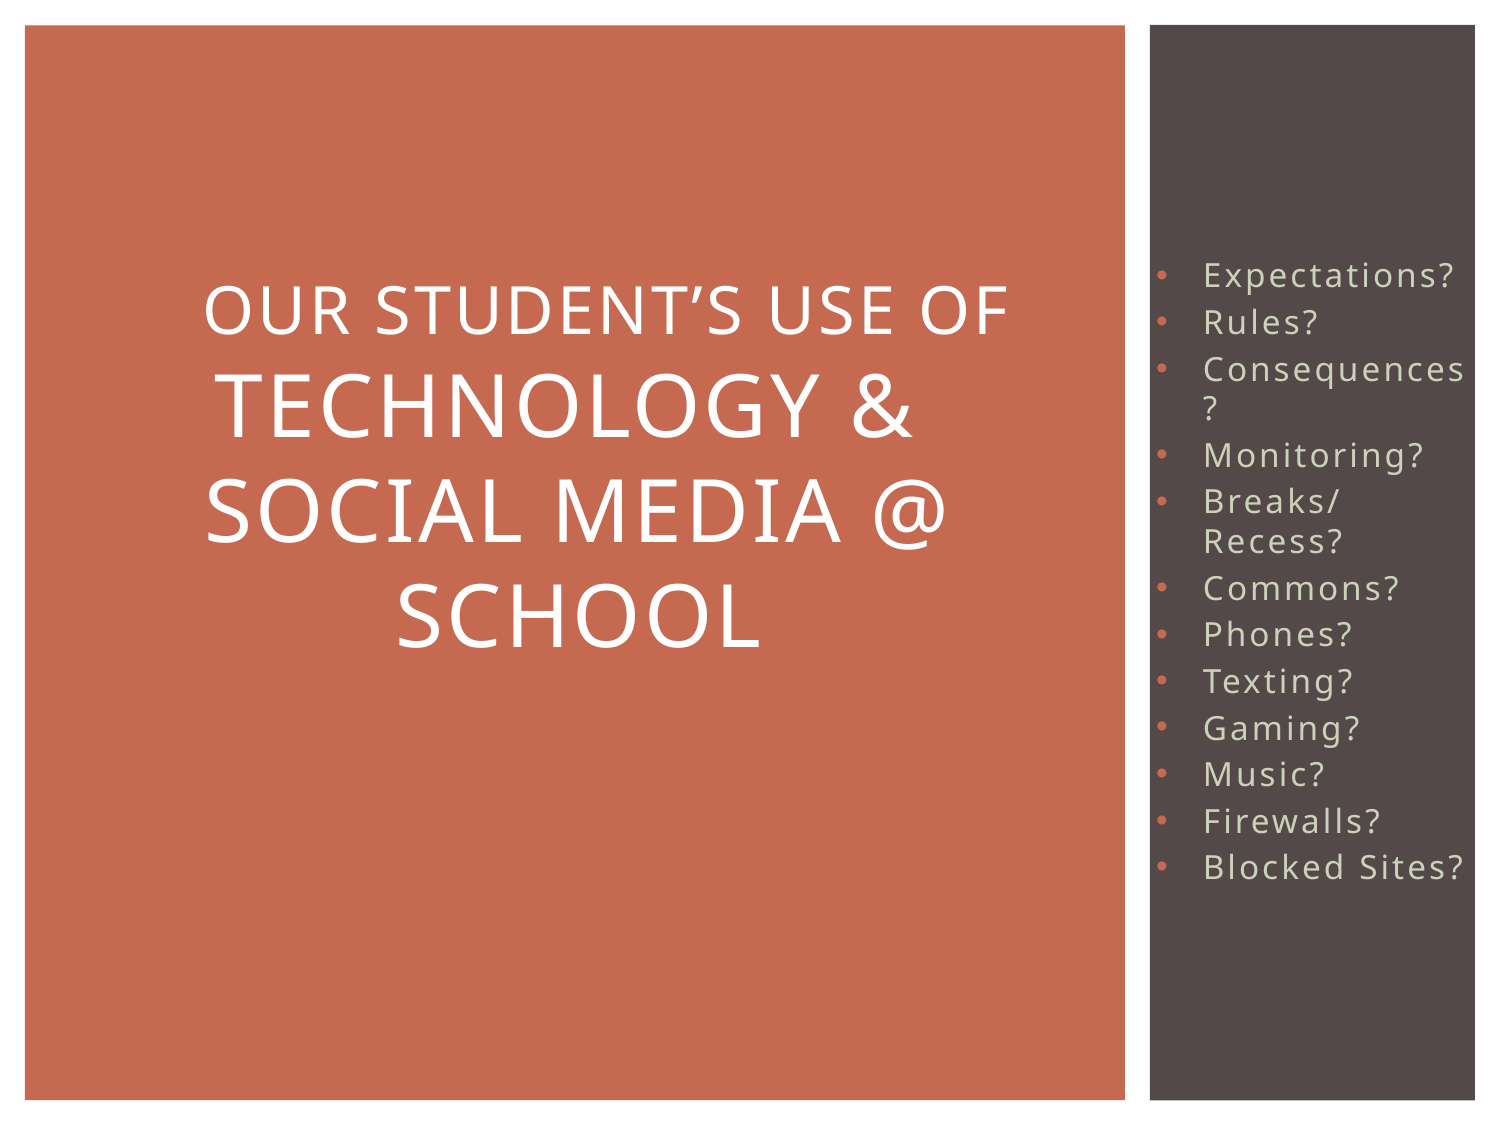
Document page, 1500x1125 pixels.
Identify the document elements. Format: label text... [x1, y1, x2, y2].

text_box Our student’s use of [87, 172, 1125, 443]
title Technology & Social Media @ School [32, 372, 1125, 643]
list Expectations? Rules? Consequences? Monitoring? Breaks/Recess? Commons? Phones? Texting? Gaming? Music? Firewalls? Blocked Sites? [1141, 172, 1490, 1015]
